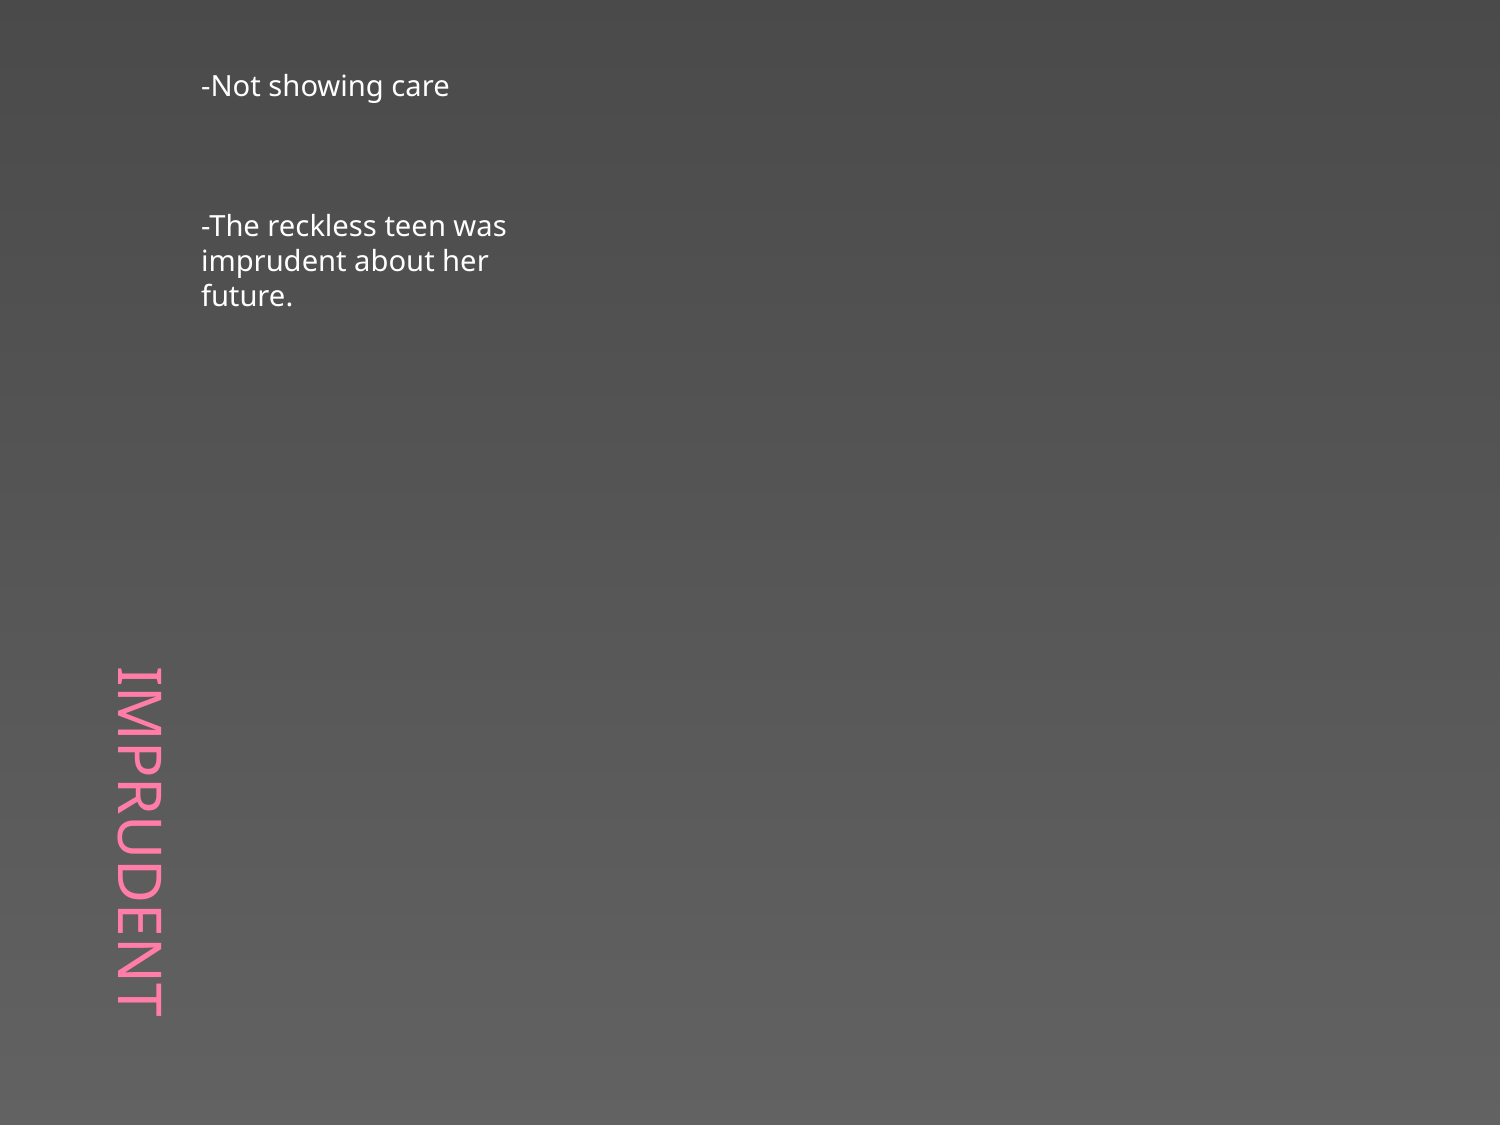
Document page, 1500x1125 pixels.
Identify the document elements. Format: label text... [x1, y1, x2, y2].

title Imprudent [36, 60, 186, 1036]
list -Not showing care -The reckless teen was imprudent about her future. [186, 60, 587, 1036]
